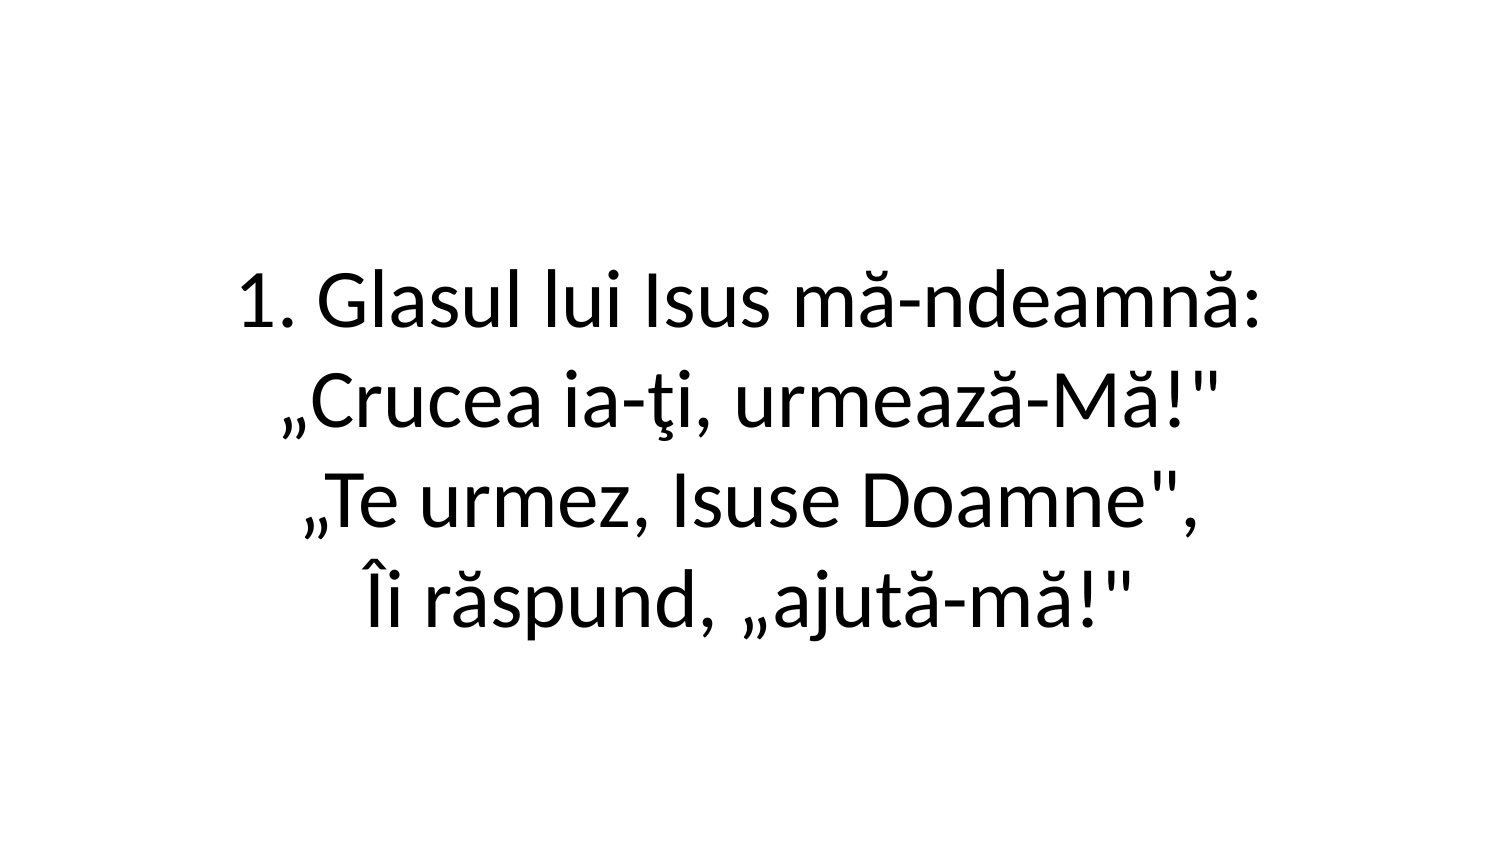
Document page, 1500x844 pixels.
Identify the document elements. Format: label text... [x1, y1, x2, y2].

text_box 1. Glasul lui Isus mă-ndeamnă: „Crucea ia-ţi, urmează-Mă!" „Te urmez, Isuse Doamne", Îi răspund, „ajută-mă!" [220, 192, 1280, 652]
